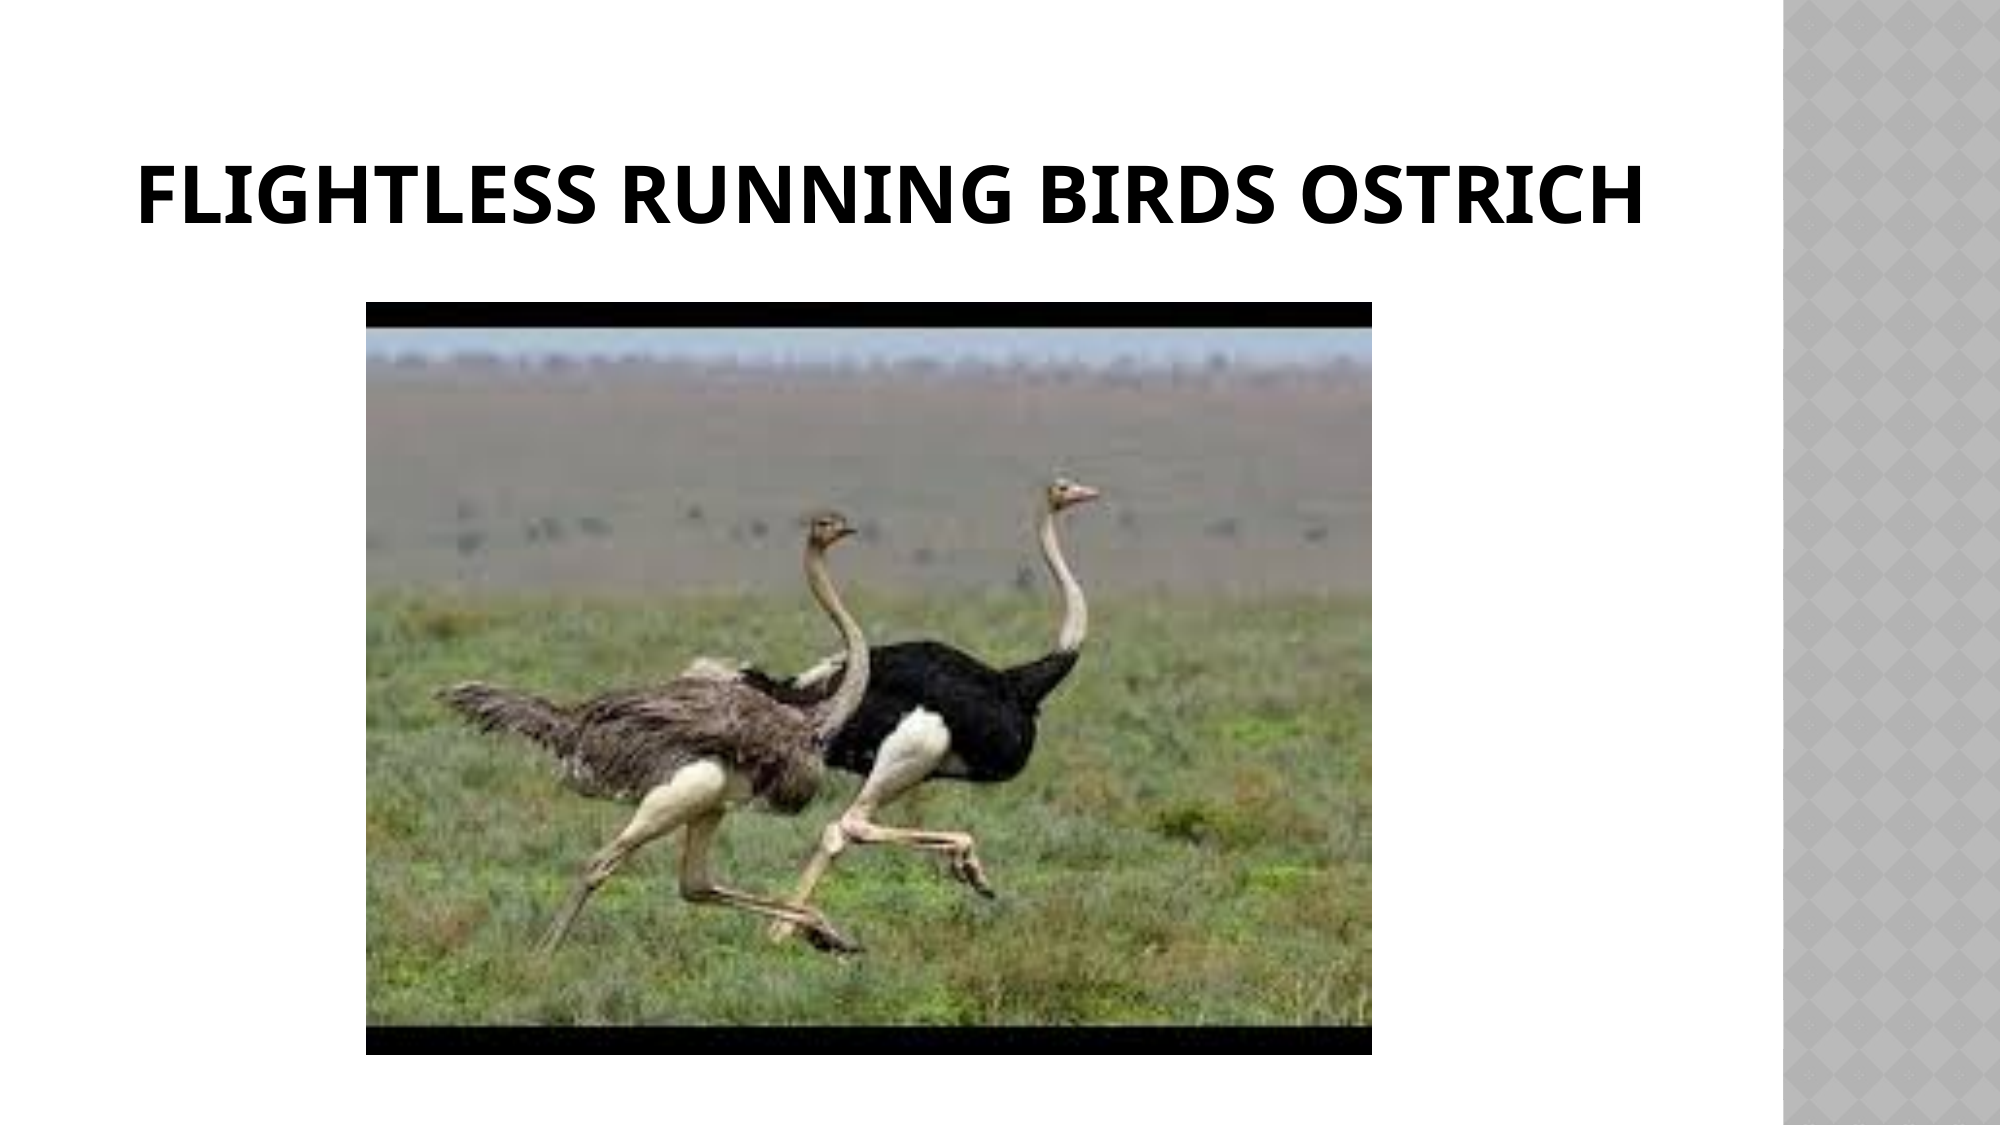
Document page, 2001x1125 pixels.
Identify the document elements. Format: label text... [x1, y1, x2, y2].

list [365, 301, 1372, 1056]
title Flightless running birds ostrich [99, 52, 1684, 240]
